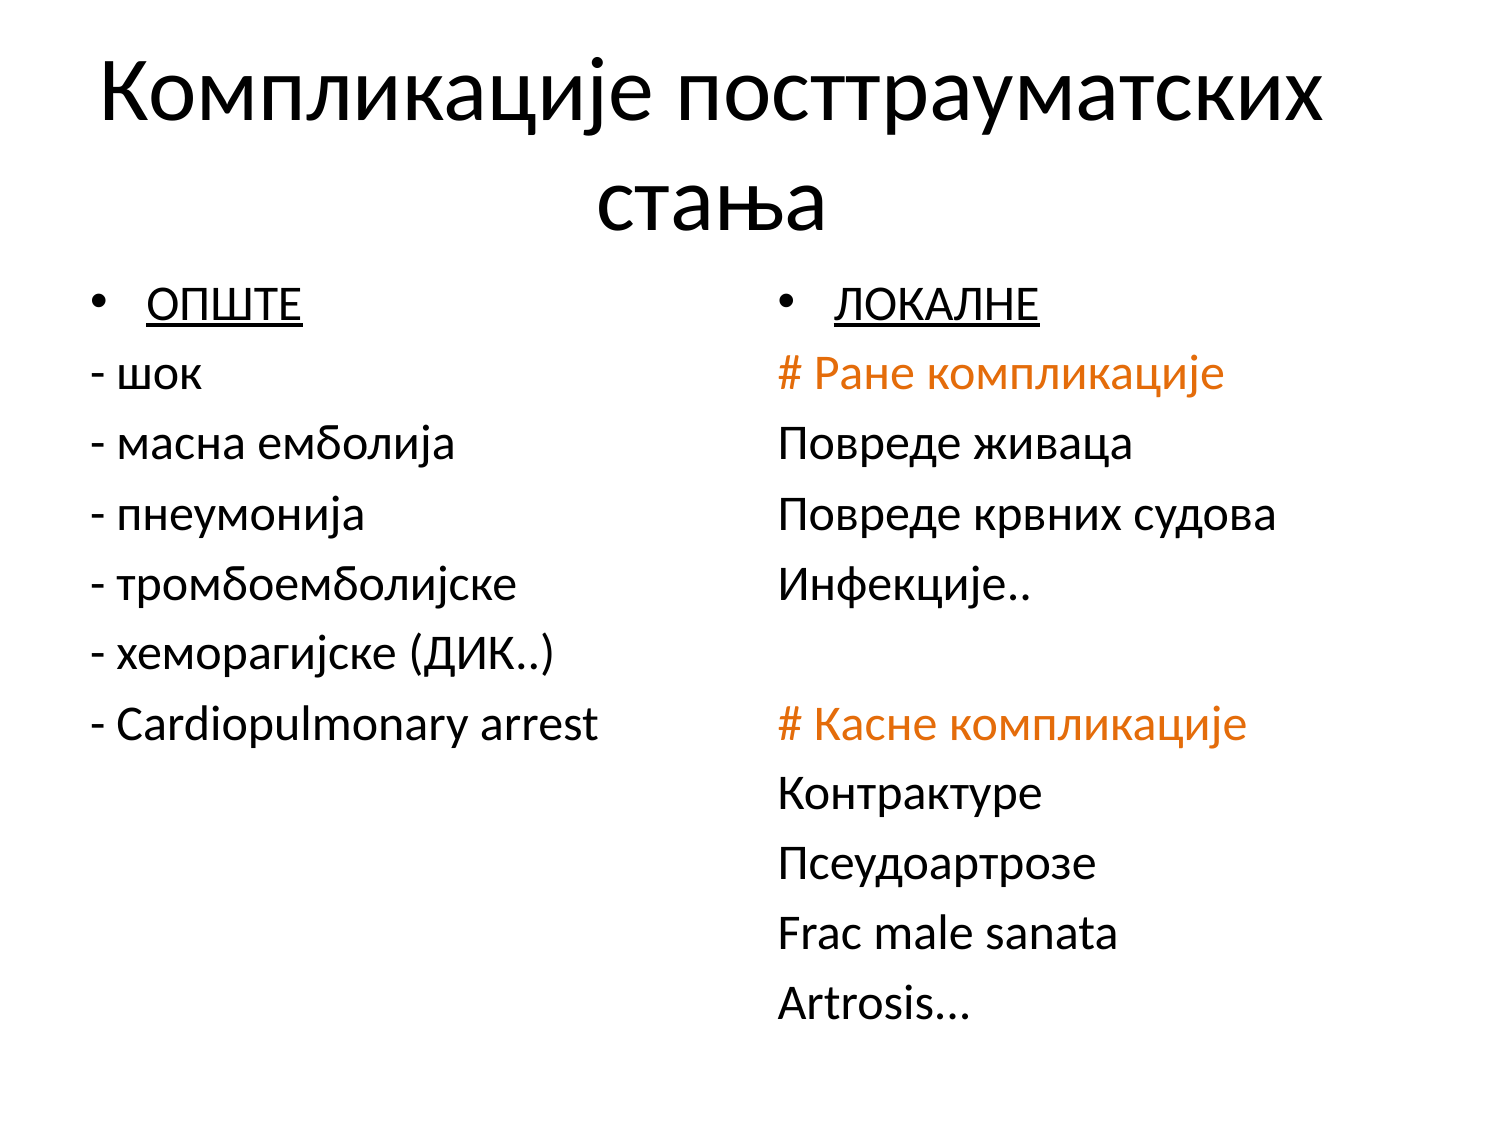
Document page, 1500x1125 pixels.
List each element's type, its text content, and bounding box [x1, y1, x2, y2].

title Компликације посттрауматских стања [0, 45, 1425, 233]
list ЛОКАЛНЕ # Ране компликације Повреде живаца Повреде крвних судова Инфекције.. # Касне компликације Контрактуре Псеудоартрозе Frac male sanata Artrosis... [762, 262, 1425, 1005]
list ОПШТЕ - шок - масна емболија - пнеумонија - тромбоемболијске - хеморагијске (ДИК..) - Cardiopulmonary arrest [75, 262, 738, 1005]
